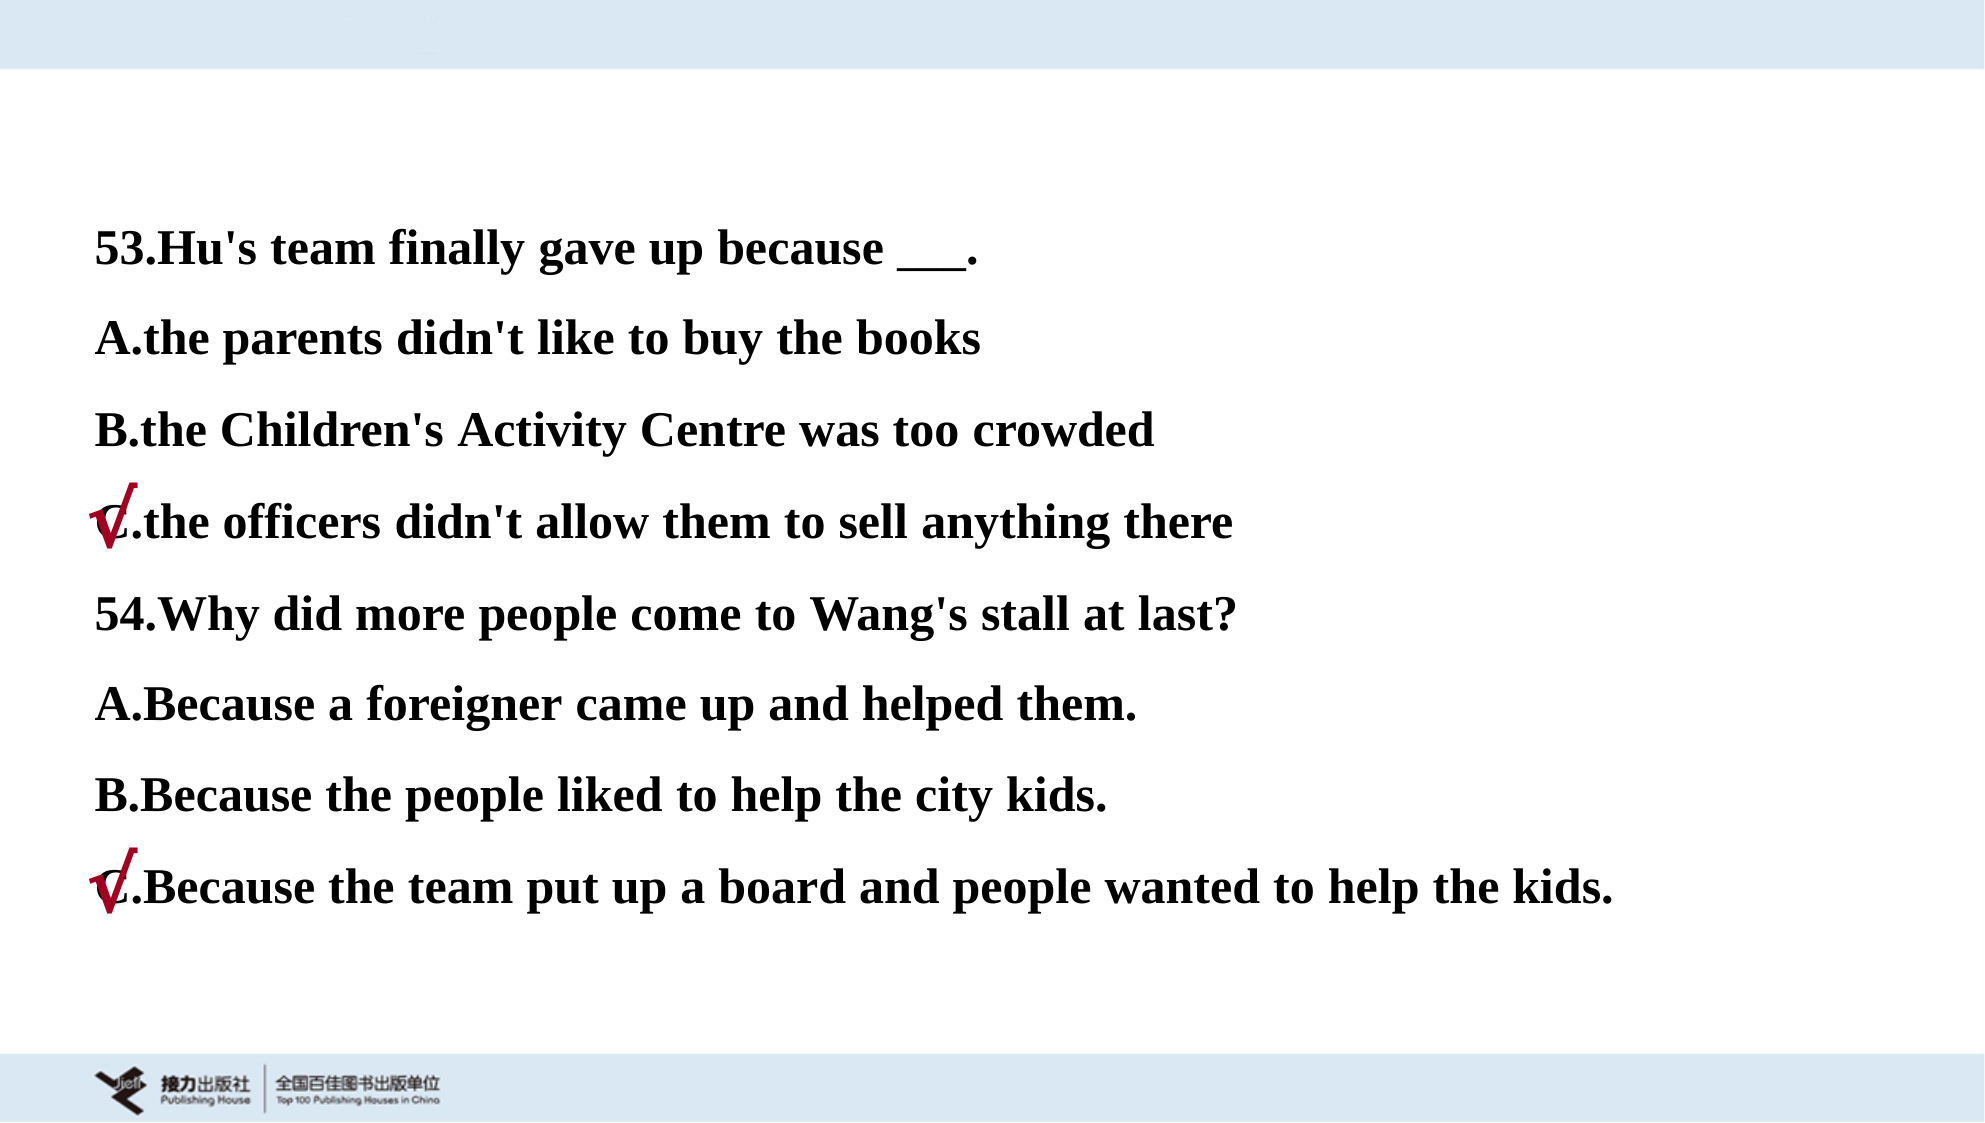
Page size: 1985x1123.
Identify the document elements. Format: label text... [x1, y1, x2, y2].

text_box A.the parents didn't like to buy the books B.the Children's Activity Centre was too crowded C.the officers didn't allow them to sell anything there [94, 273, 1892, 549]
text_box √ [86, 470, 139, 563]
text_box 54.Why did more people come to Wang's stall at last? [94, 552, 1892, 638]
text_box A.Because a foreigner came up and helped them. B.Because the people liked to help the city kids. C.Because the team put up a board and people wanted to help the kids. [94, 638, 1892, 914]
text_box √ [86, 835, 139, 928]
picture [0, 0, 1985, 1122]
text_box 53.Hu's team finally gave up because ___. [94, 187, 1892, 273]
